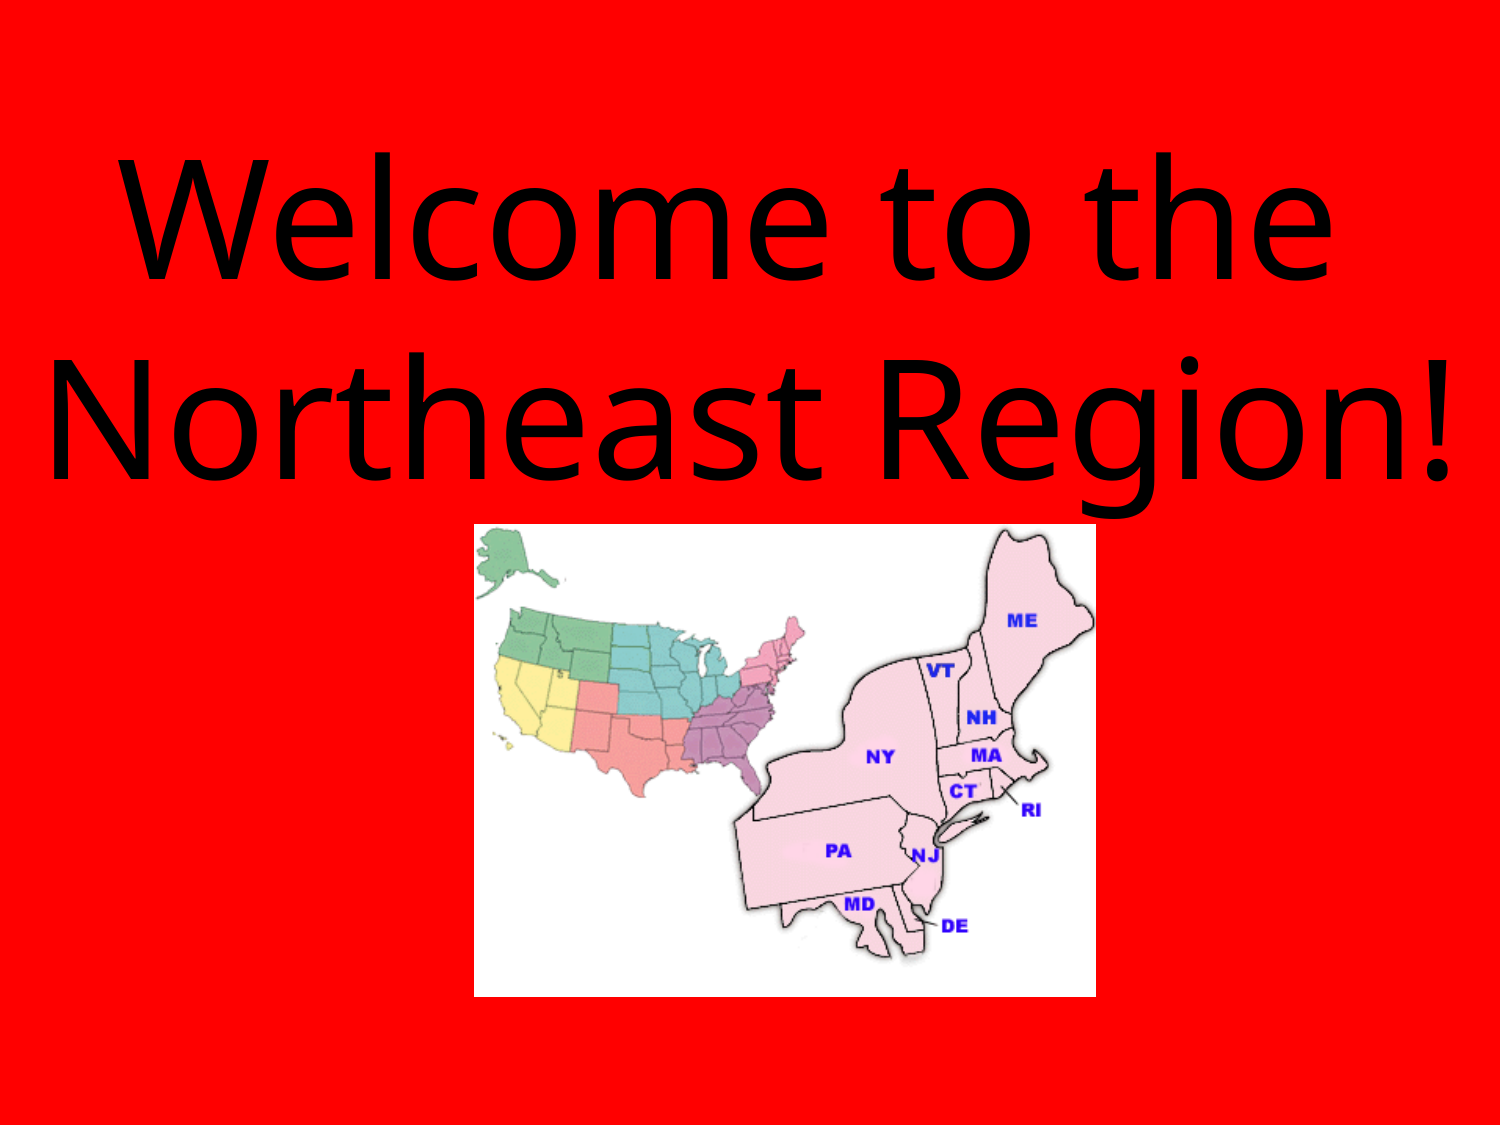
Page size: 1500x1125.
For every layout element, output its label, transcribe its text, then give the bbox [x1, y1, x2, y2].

picture [474, 524, 1096, 997]
title Welcome to the Northeast Region! [0, 0, 1500, 626]
